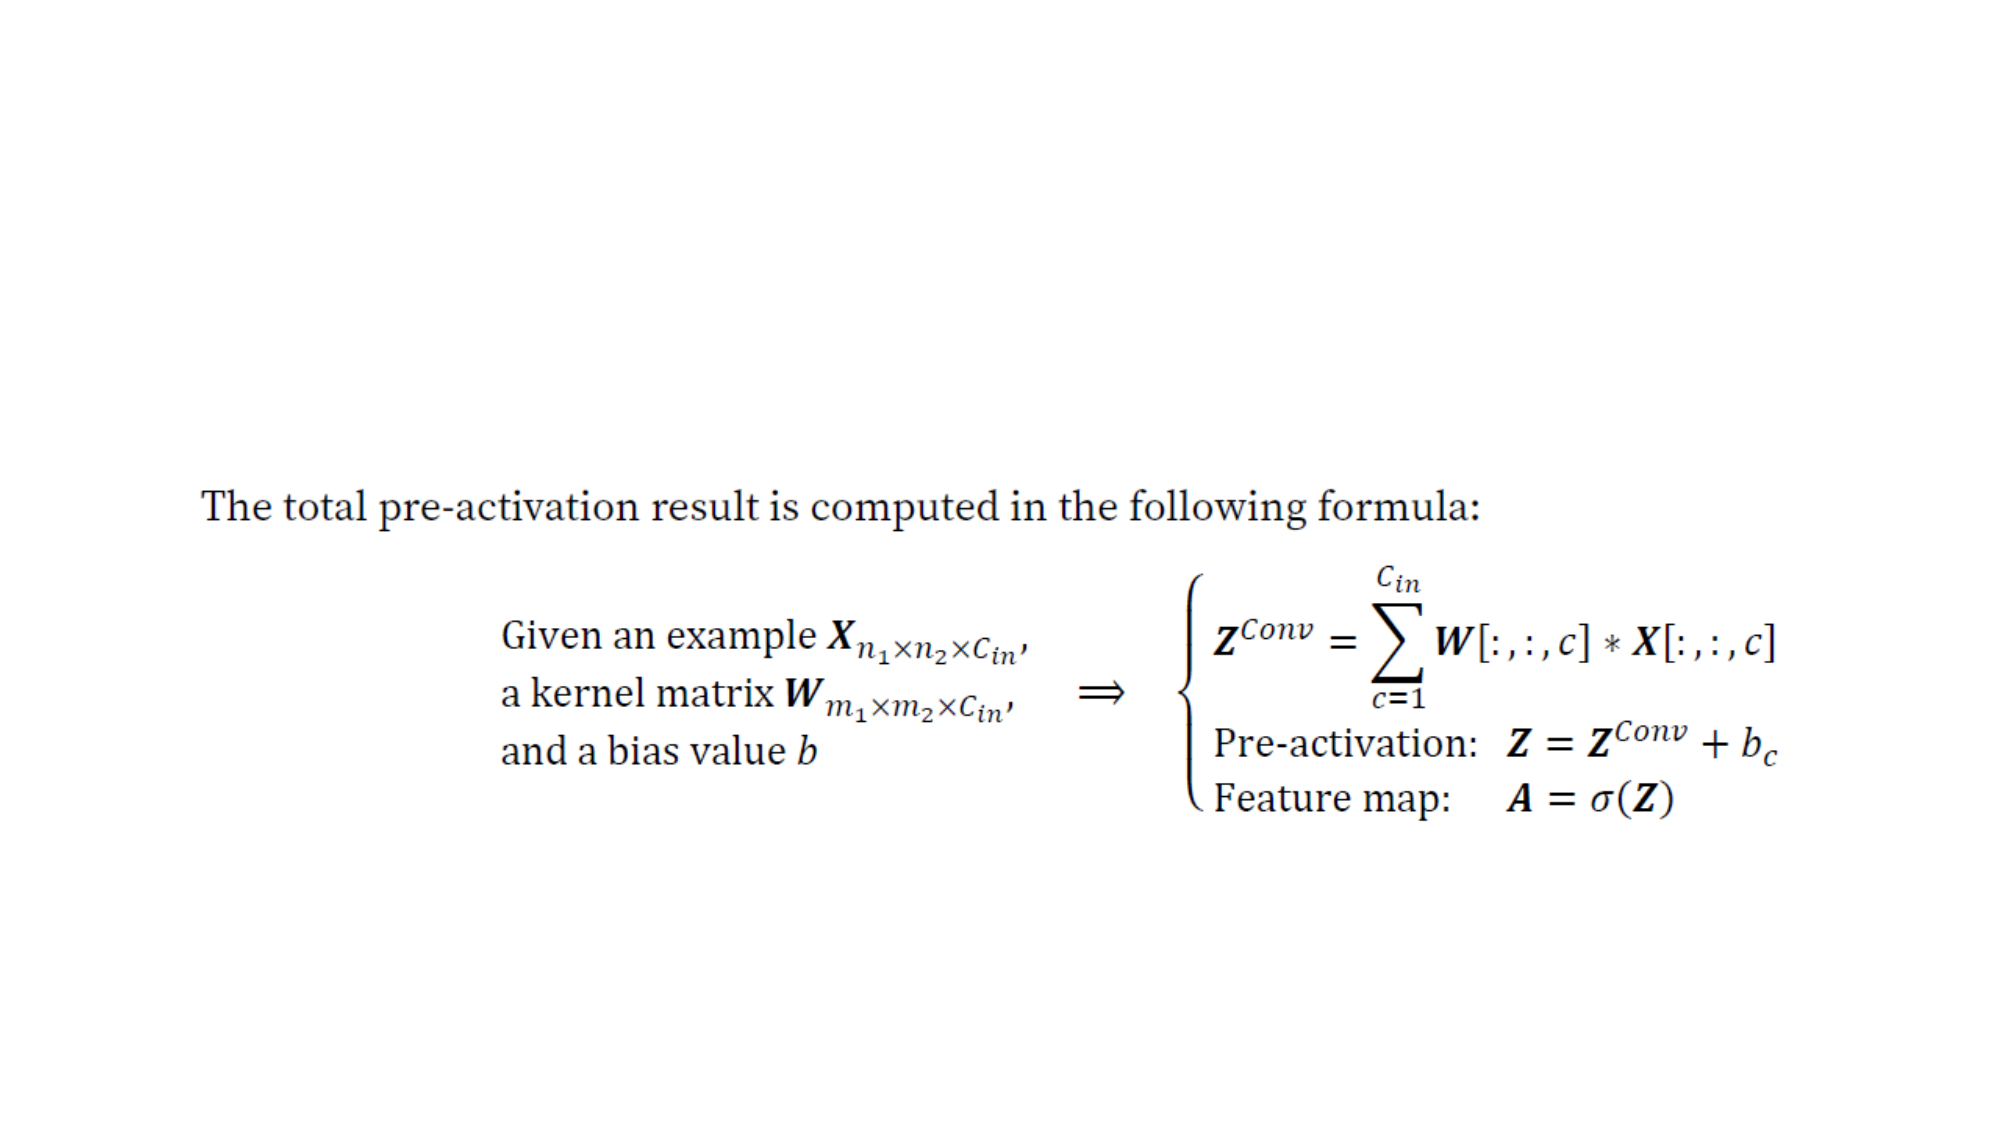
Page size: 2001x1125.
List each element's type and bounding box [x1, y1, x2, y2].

list [184, 469, 1816, 843]
